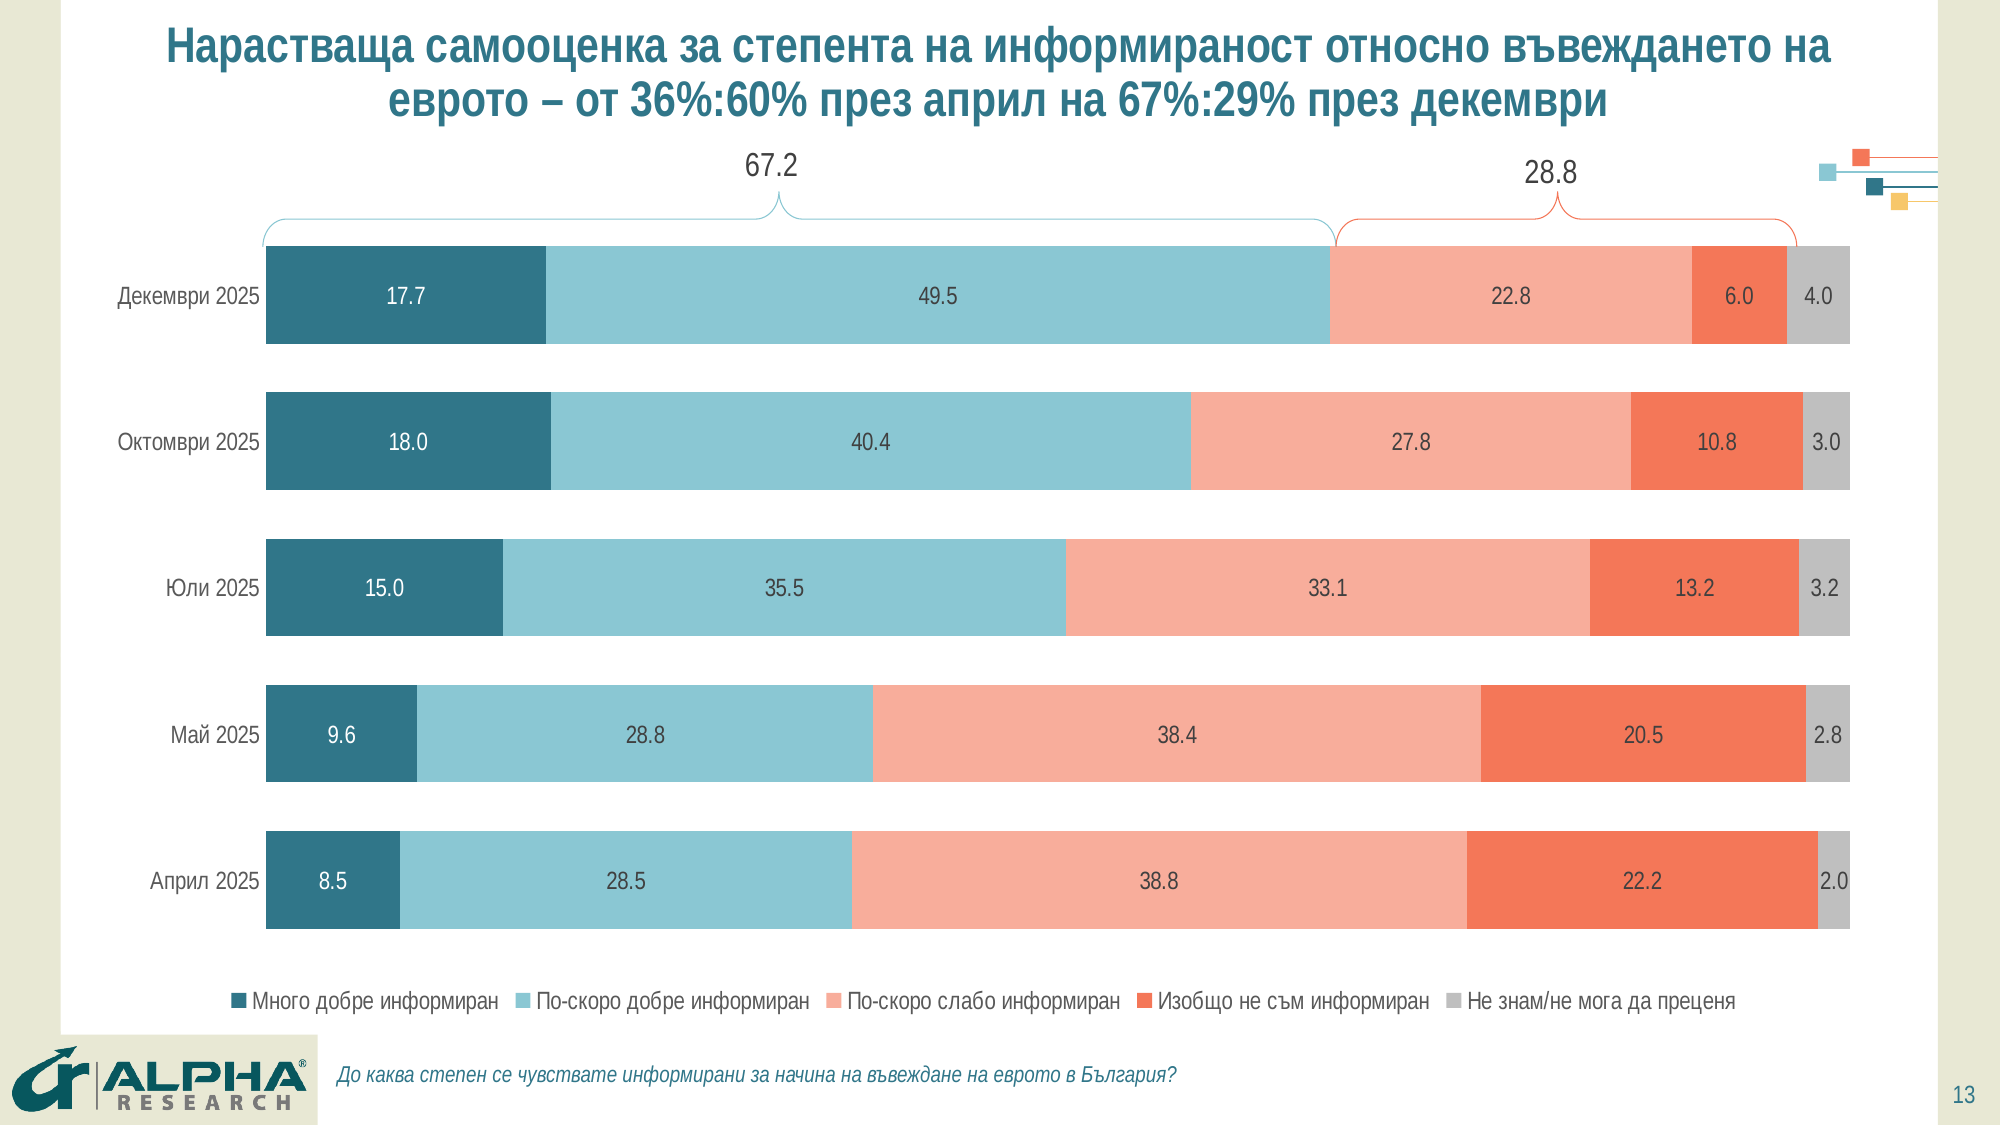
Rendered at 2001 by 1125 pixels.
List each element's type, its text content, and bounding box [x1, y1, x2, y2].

picture [12, 1046, 307, 1112]
list До каква степен се чувствате информирани за начина на въвеждане на еврото в България? [322, 1055, 1891, 1121]
slide_number 13 [1923, 1063, 1991, 1124]
text_box 67.2 [730, 135, 814, 191]
chart [81, 205, 1887, 1021]
text_box 28.8 [1509, 142, 1593, 198]
title Нарастваща самооценка за степента на информираност относно въвеждането на еврото – от 36%:60% през април на 67%:29% през декември [75, 12, 1924, 135]
text_box [775, 191, 783, 205]
text_box [1554, 198, 1562, 205]
